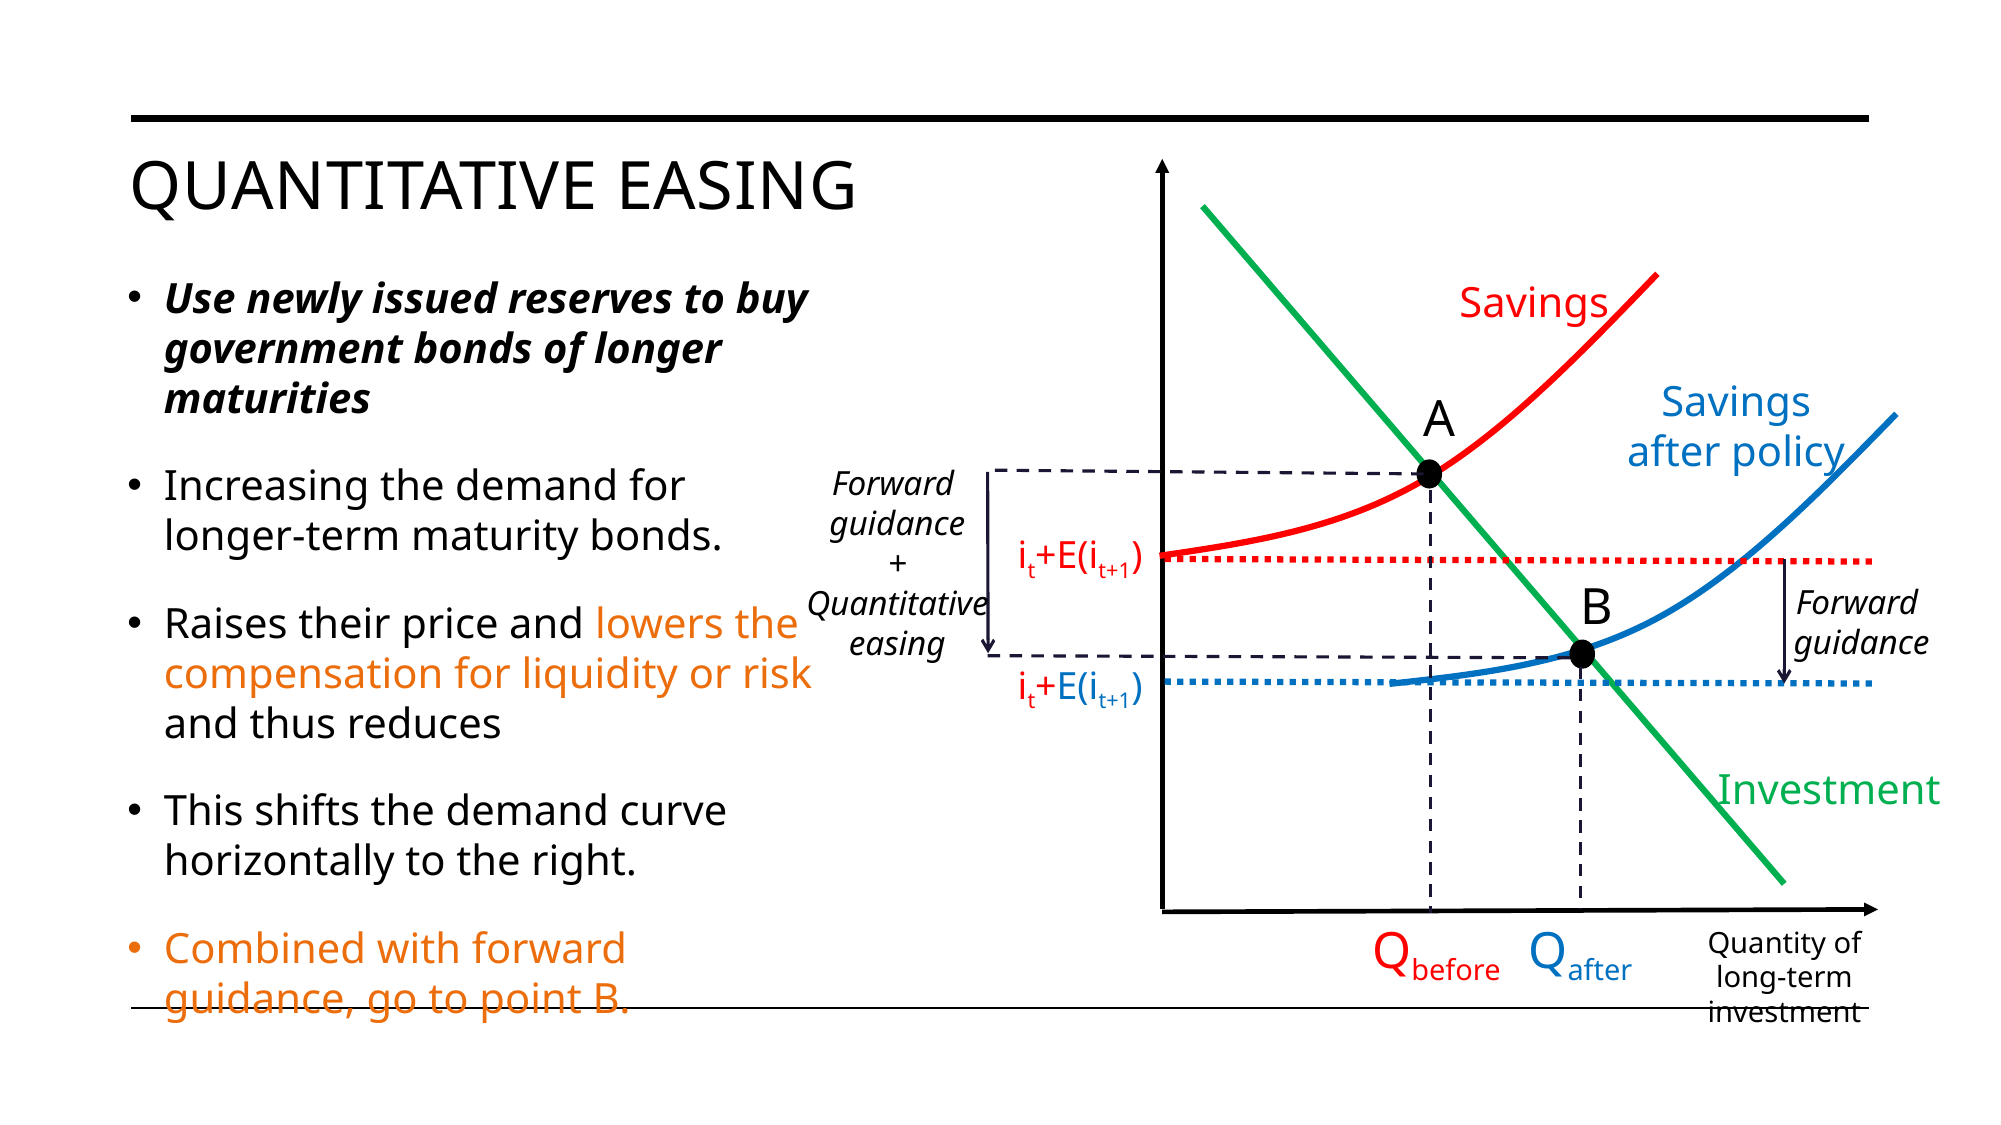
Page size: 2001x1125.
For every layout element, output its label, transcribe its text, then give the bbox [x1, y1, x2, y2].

title Quantitative easing [114, 135, 1869, 220]
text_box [800, 149, 1943, 1003]
